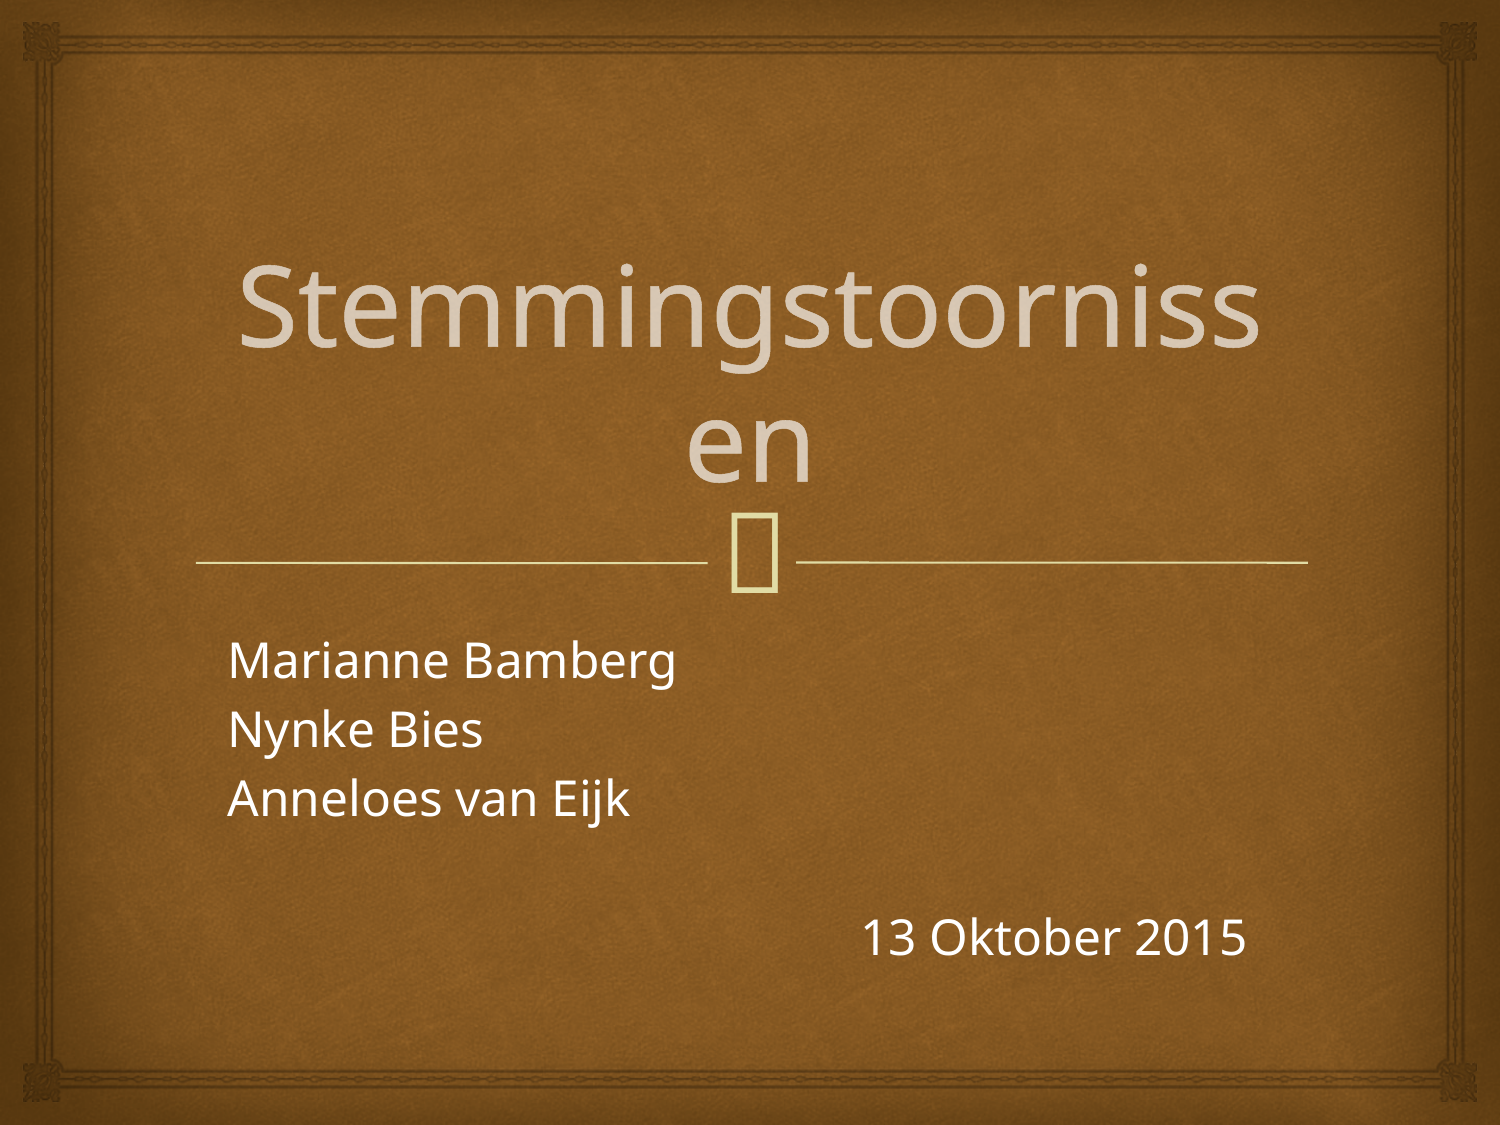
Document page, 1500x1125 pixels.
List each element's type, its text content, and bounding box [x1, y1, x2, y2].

subtitle Marianne Bamberg Nynke Bies Anneloes van Eijk 13 Oktober 2015 [212, 621, 1263, 976]
picture [0, 0, 1500, 1125]
title Stemmingstoornissen [194, 227, 1306, 512]
